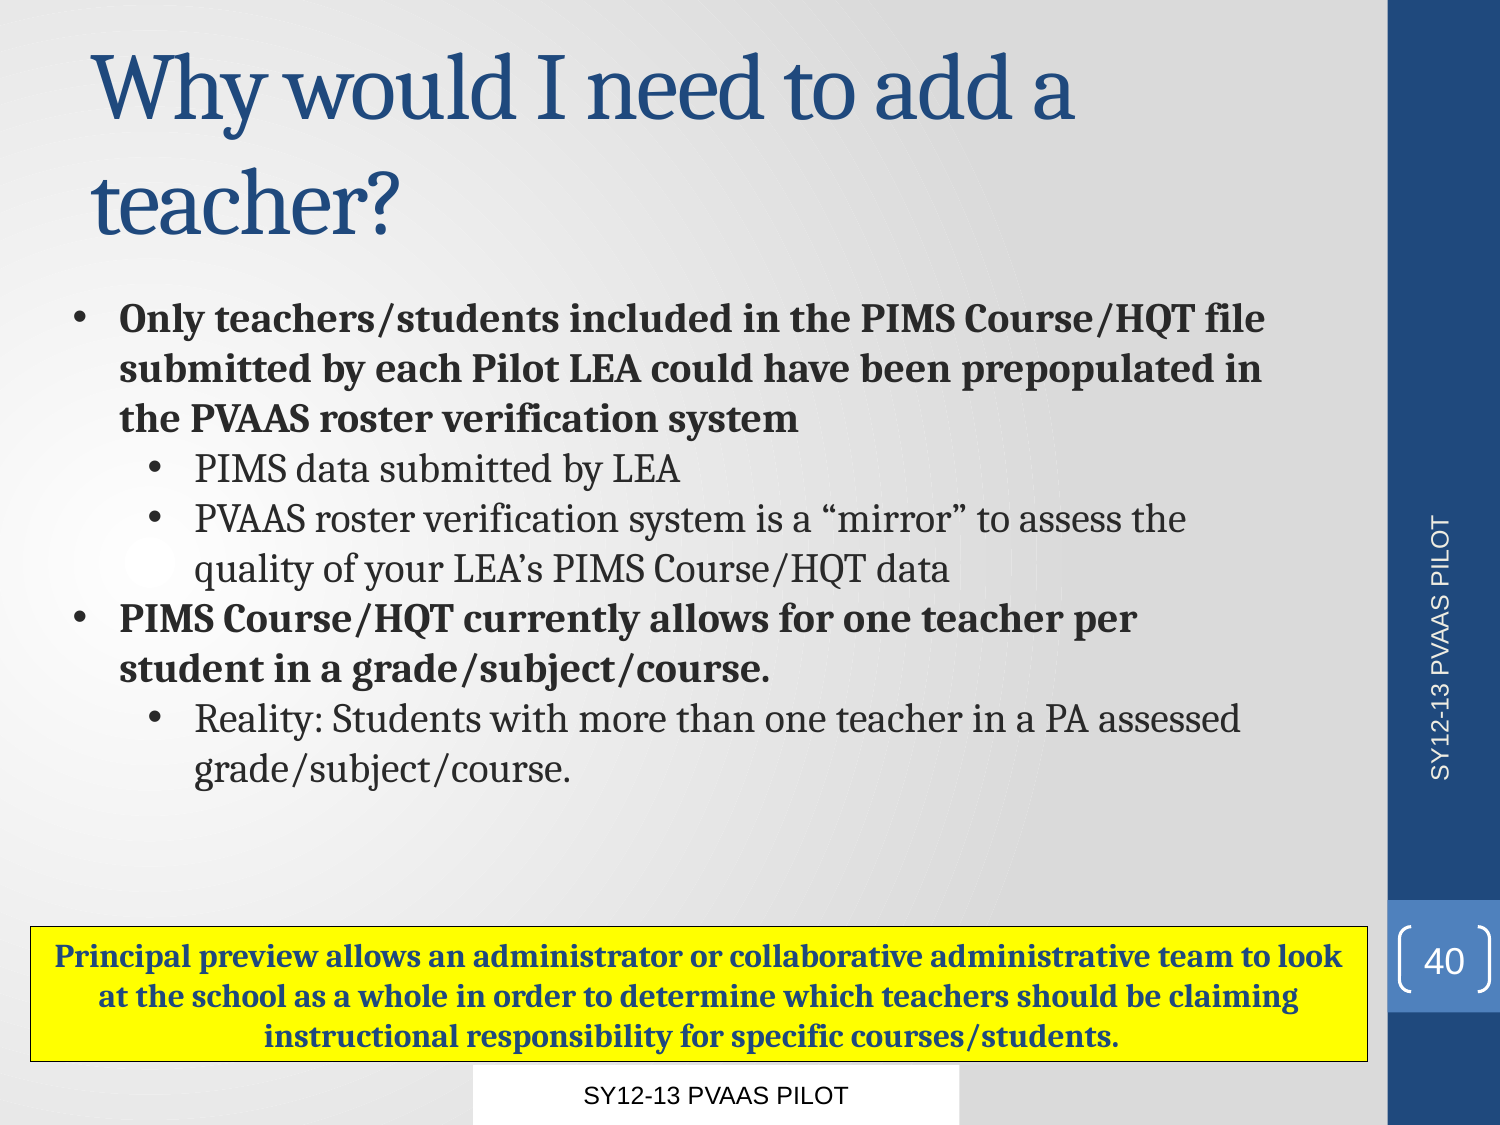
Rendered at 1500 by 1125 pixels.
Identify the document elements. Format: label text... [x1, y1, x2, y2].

text_box SY12-13 PVAAS PILOT [473, 1064, 960, 1125]
slide_number 40 [1397, 925, 1492, 994]
text_box Only teachers/students included in the PIMS Course/HQT file submitted by each Pilot LEA could have been prepopulated in the PVAAS roster verification system PIMS data submitted by LEA PVAAS roster verification system is a “mirror” to assess the quality of your LEA’s PIMS Course/HQT data PIMS Course/HQT currently allows for one teacher per student in a grade/subject/course. Reality: Students with more than one teacher in a PA assessed grade/subject/course. [57, 283, 1283, 926]
text_box Principal preview allows an administrator or collaborative administrative team to look at the school as a whole in order to determine which teachers should be claiming instructional responsibility for specific courses/students. [30, 926, 1368, 1062]
title Why would I need to add a teacher? [75, 45, 1325, 233]
footer SY12-13 PVAAS PILOT [1408, 500, 1469, 889]
